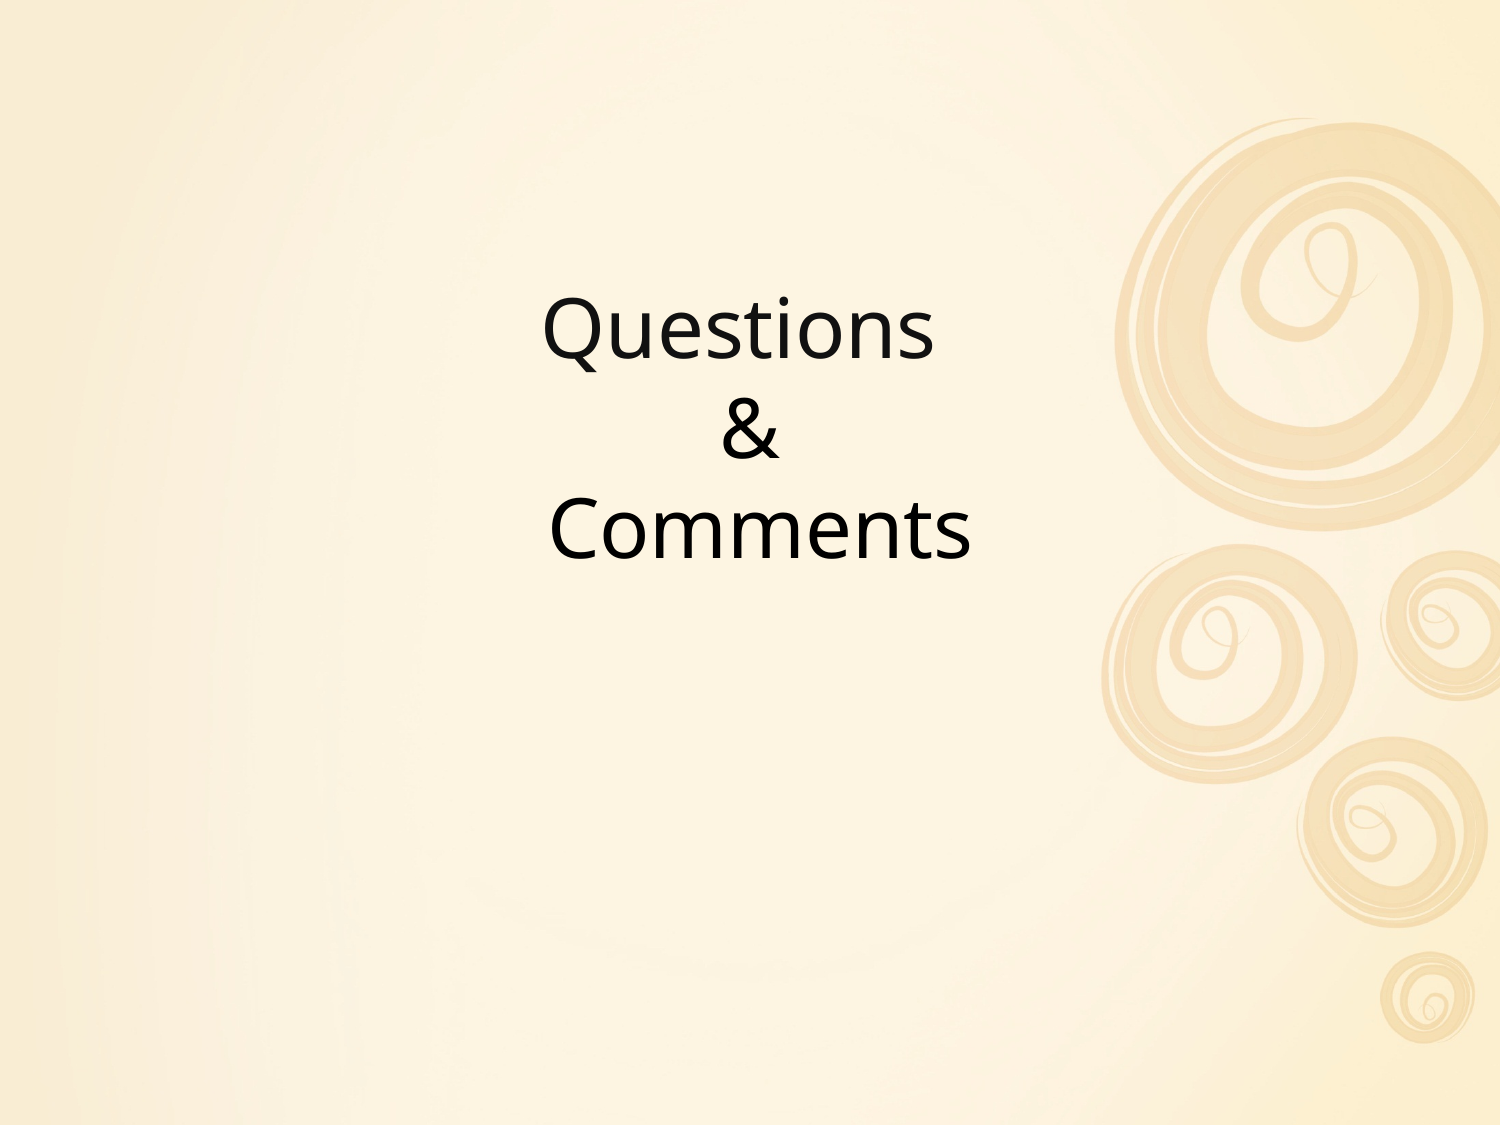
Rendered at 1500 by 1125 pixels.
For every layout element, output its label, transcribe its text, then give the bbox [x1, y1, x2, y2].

title Questions & Comments [112, 249, 1388, 600]
picture [0, 0, 1500, 1125]
